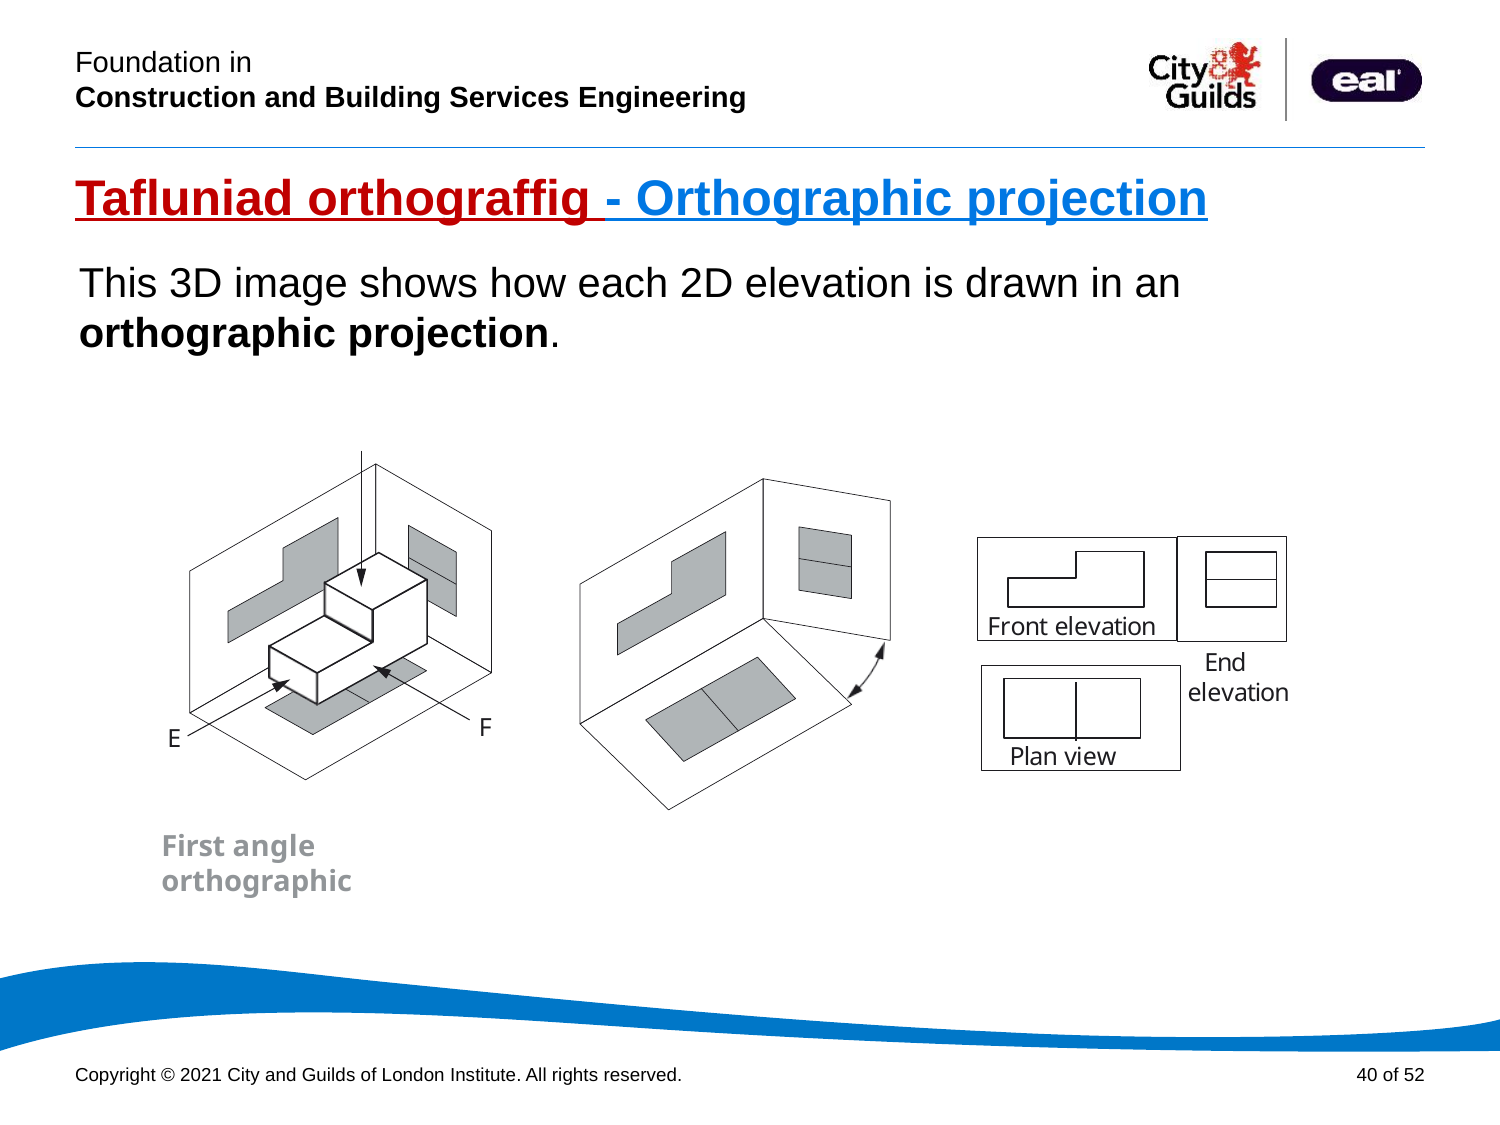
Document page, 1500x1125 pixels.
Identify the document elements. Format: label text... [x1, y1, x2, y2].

picture [1149, 38, 1422, 121]
title Tafluniad orthograffig - Orthographic projection [74, 165, 1426, 229]
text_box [159, 450, 1296, 863]
list This 3D image shows how each 2D elevation is drawn in an orthographic projection. [78, 255, 1392, 452]
